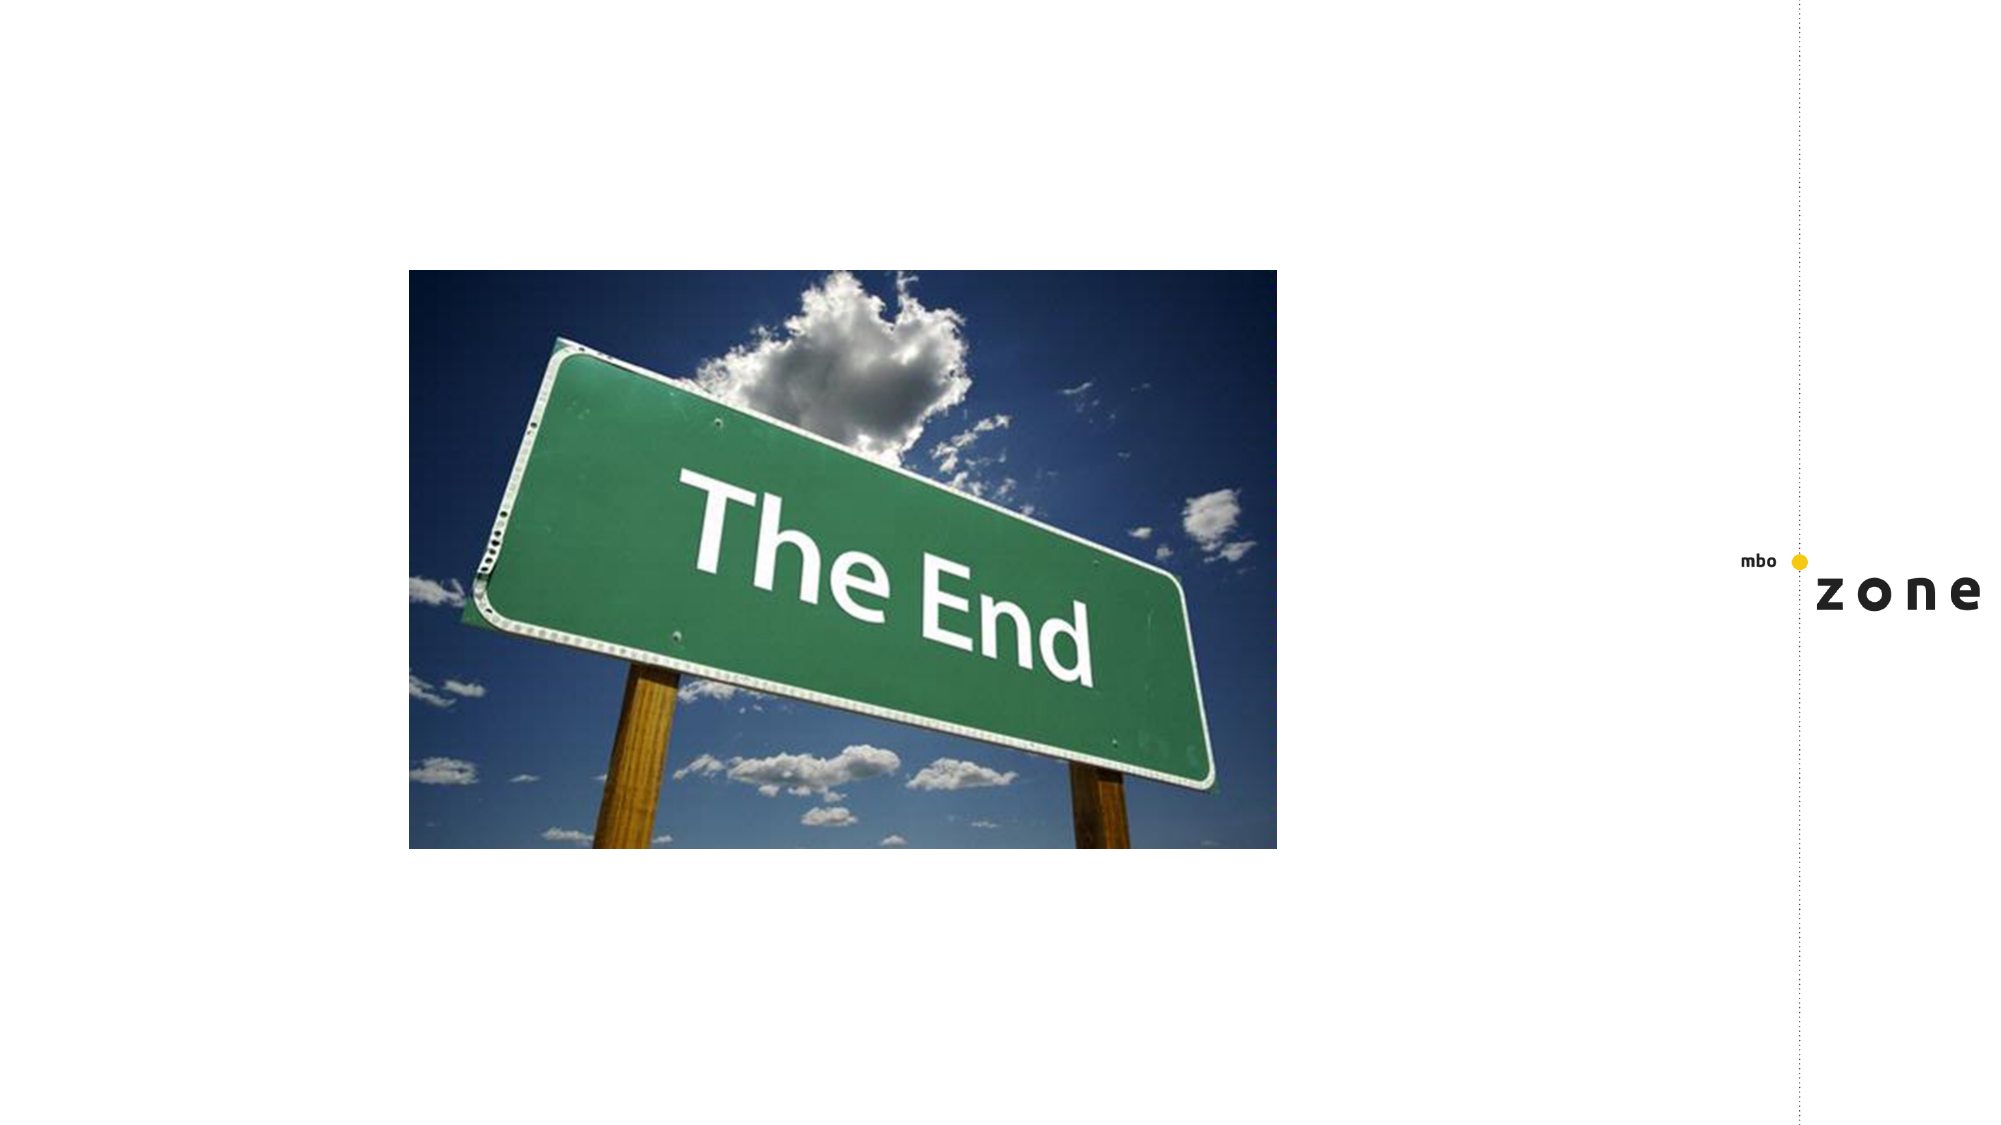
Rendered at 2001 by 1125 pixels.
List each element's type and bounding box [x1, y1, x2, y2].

picture [1596, 0, 2001, 1125]
picture [409, 270, 1277, 849]
